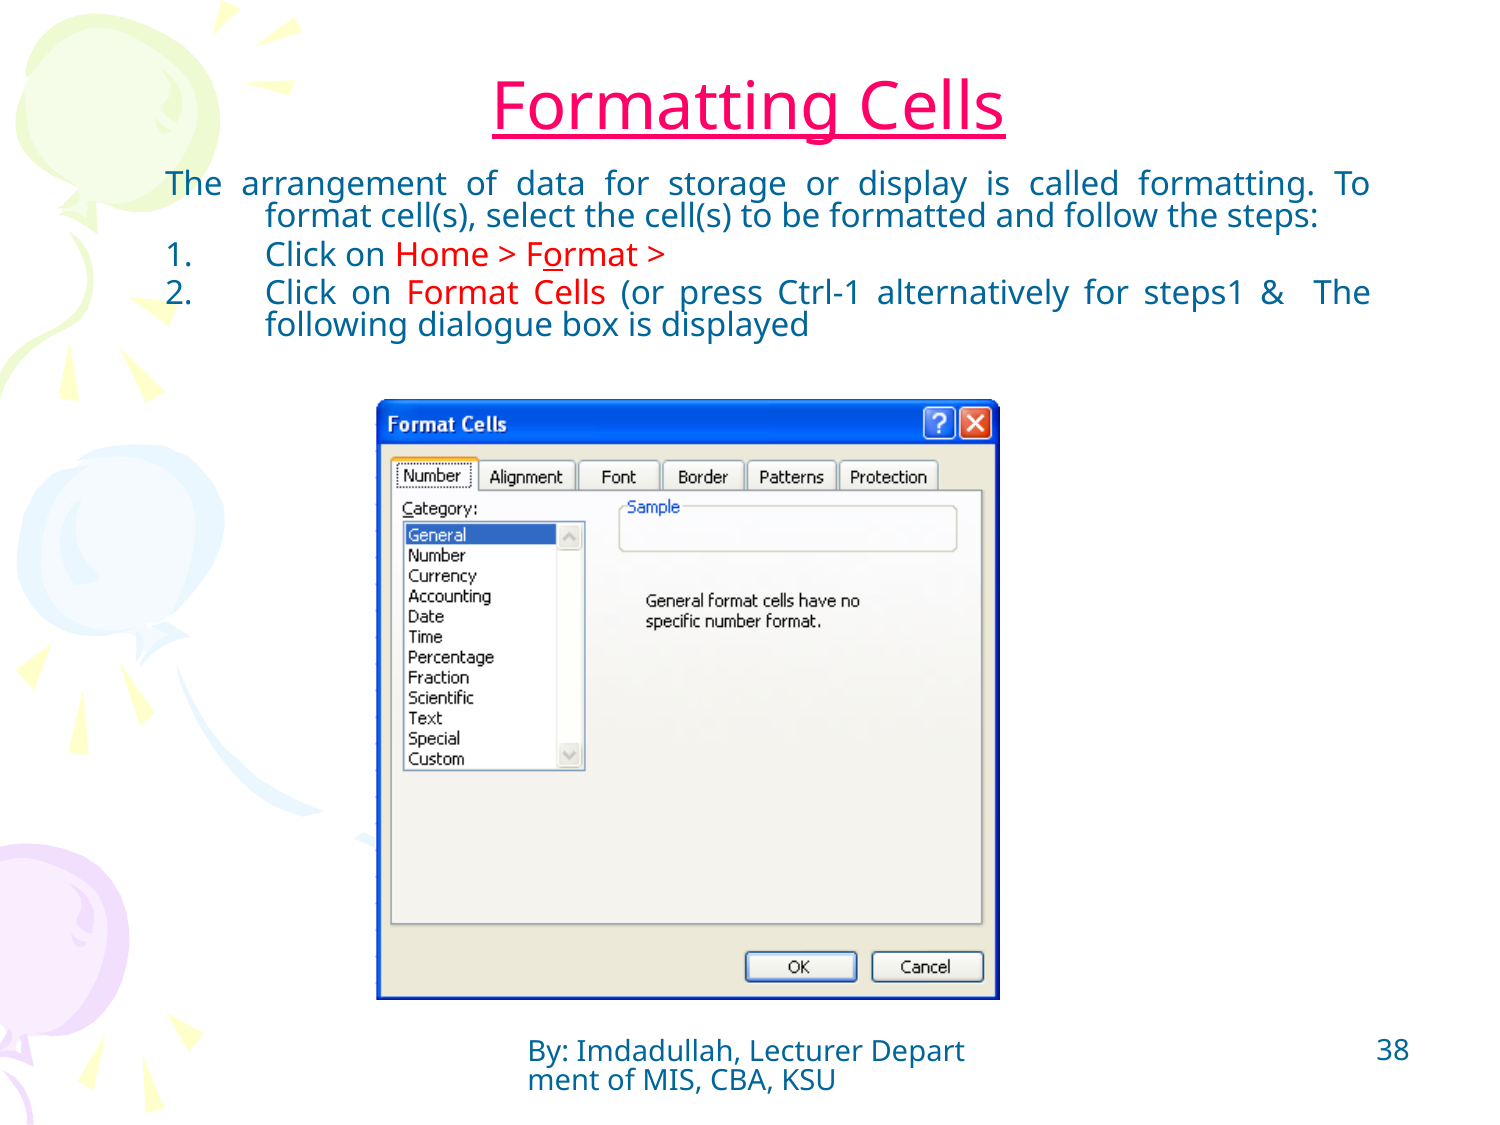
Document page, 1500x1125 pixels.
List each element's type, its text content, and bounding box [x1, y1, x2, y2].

picture [374, 399, 1001, 1001]
title Formatting Cells [72, 74, 1426, 151]
footer By: Imdadullah, Lecturer Department of MIS, CBA, KSU [512, 1024, 988, 1101]
slide_number 38 [1074, 1023, 1426, 1100]
list The arrangement of data for storage or display is called formatting. To format cell(s), select the cell(s) to be formatted and follow the steps: Click on Home > Format > Click on Format Cells (or press Ctrl-1 alternatively for steps1 & The following dialogue box is displayed [149, 162, 1388, 363]
